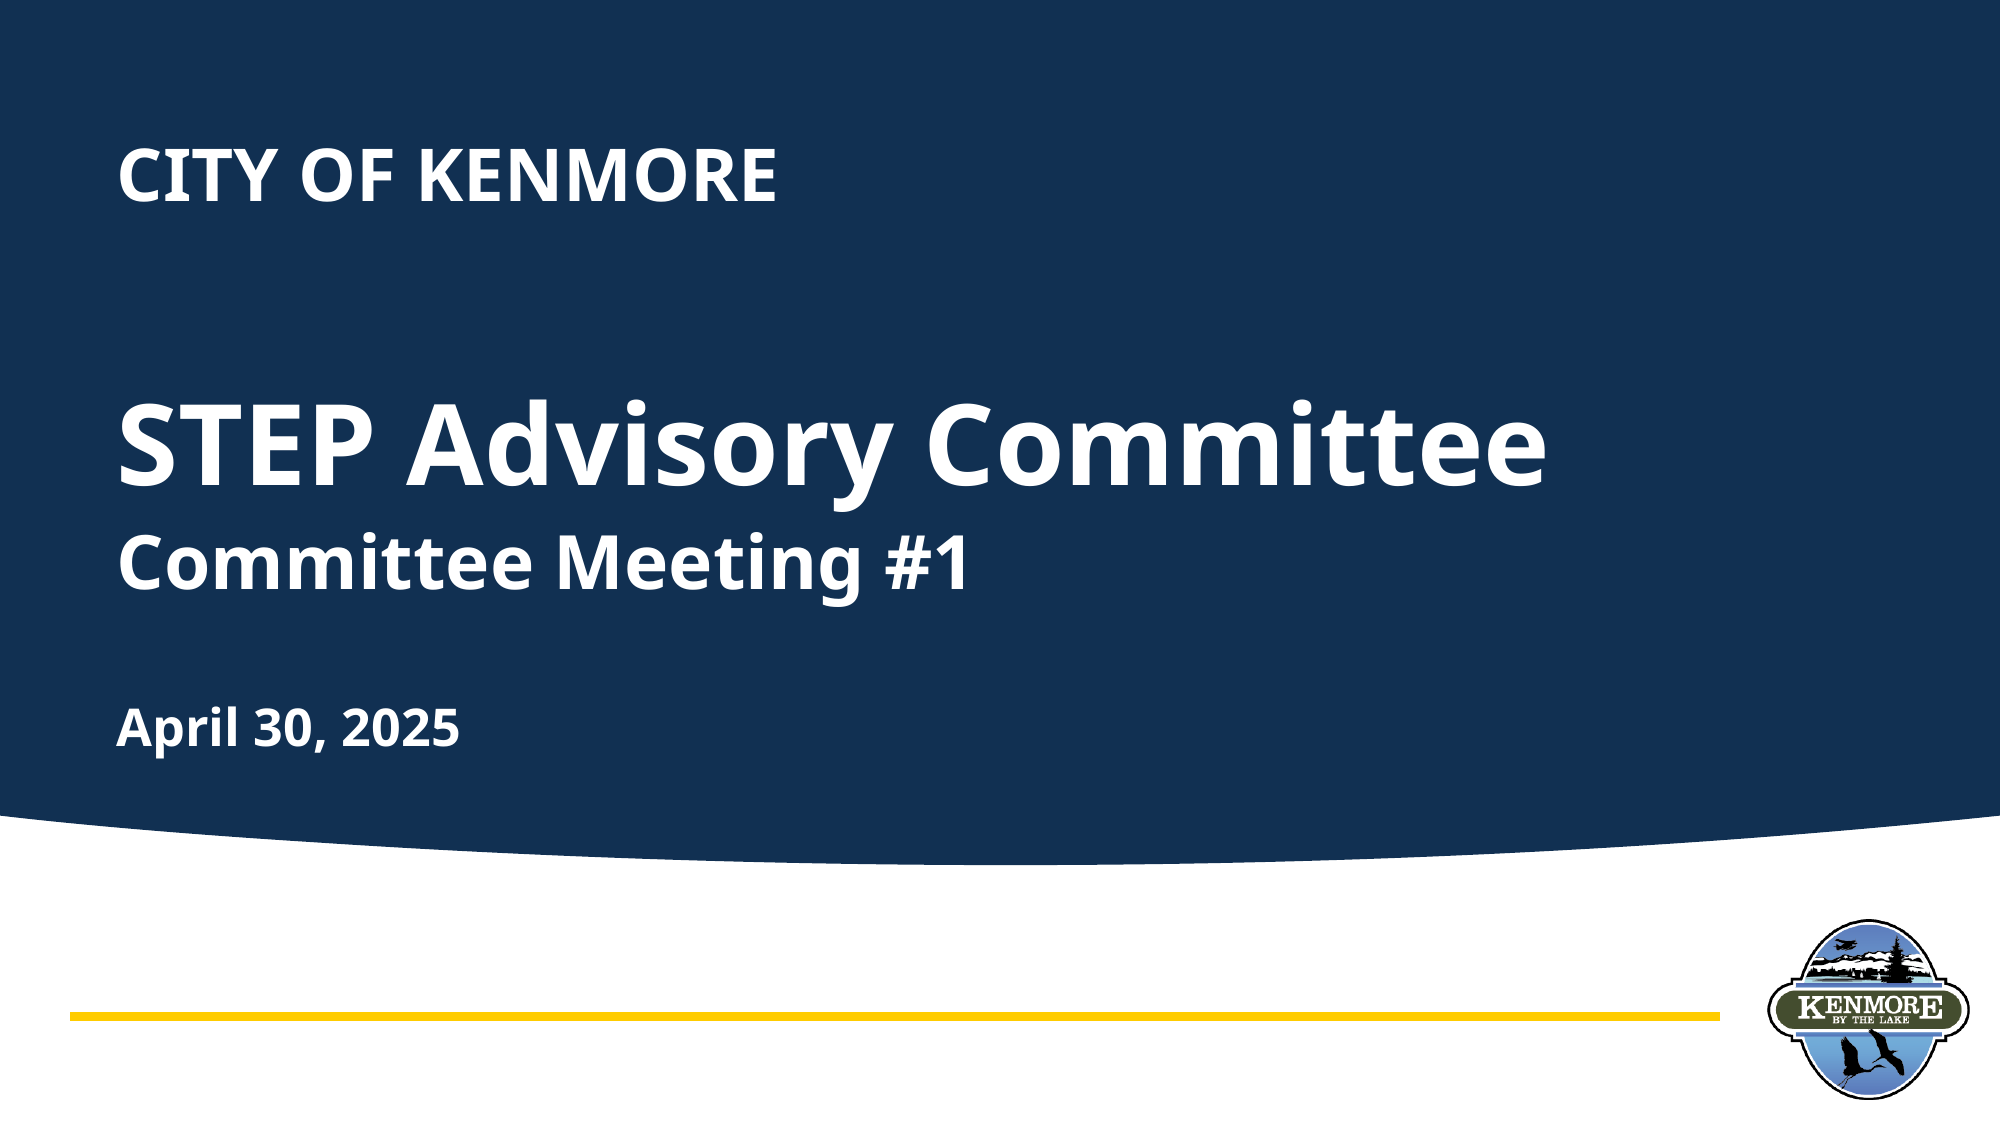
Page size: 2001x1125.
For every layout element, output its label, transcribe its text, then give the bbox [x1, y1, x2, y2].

text_box [0, 0, 2000, 866]
picture [1767, 919, 1970, 1100]
text_box April 30, 2025 [101, 686, 1158, 765]
text_box STEP Advisory Committee Committee Meeting #1 [101, 355, 1922, 612]
slide_number 1 [1412, 1042, 1863, 1103]
text_box CITY OF KENMORE [101, 114, 1268, 224]
